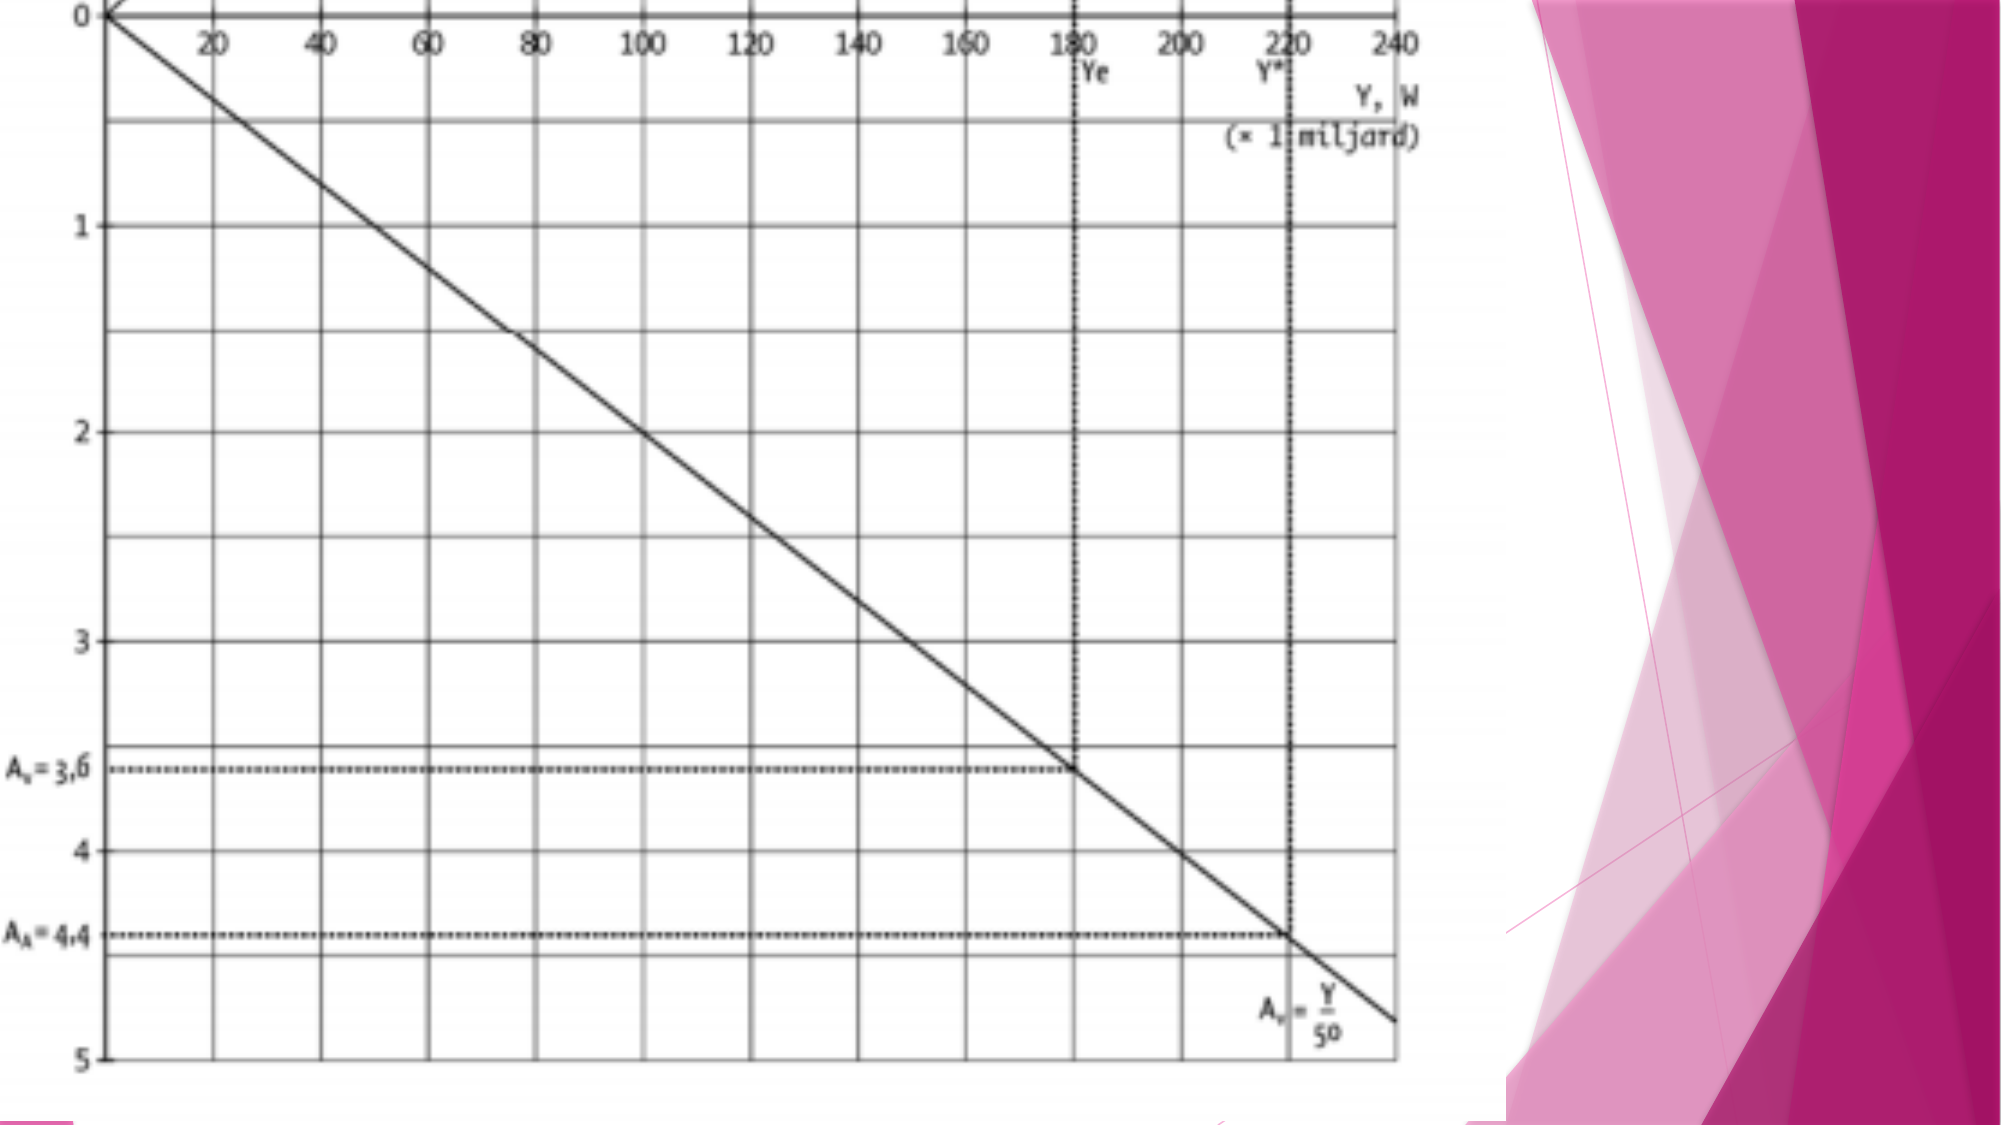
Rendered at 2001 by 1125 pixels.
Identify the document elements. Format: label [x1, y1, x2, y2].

picture [0, 0, 1507, 1121]
